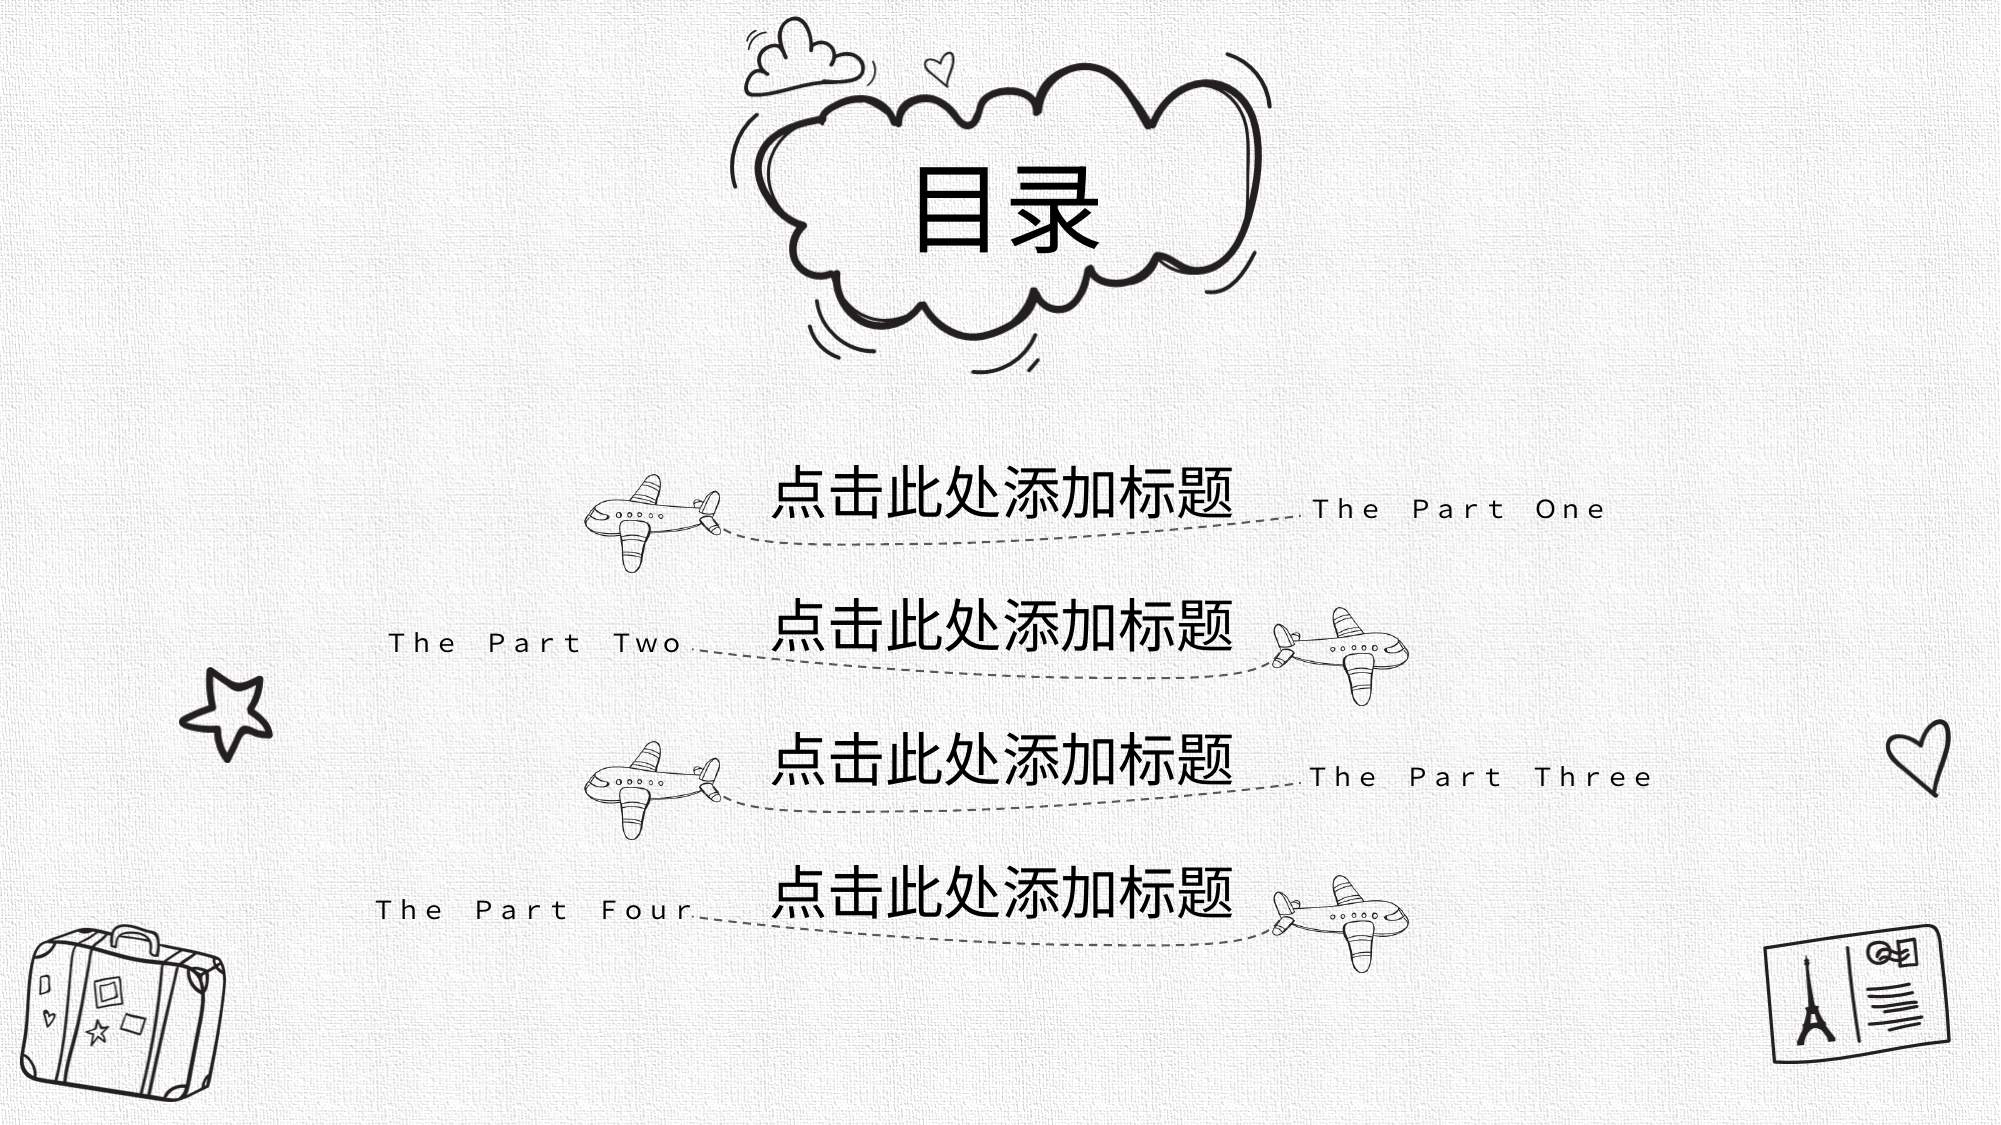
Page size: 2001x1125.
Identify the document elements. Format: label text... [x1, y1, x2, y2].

text_box 点击此处添加标题 [695, 715, 1309, 741]
text_box 点击此处添加标题 [695, 848, 1309, 875]
picture [0, 0, 2001, 1125]
text_box 点击此处添加标题 [695, 581, 1309, 607]
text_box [337, 607, 1409, 706]
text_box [337, 875, 1409, 974]
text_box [584, 741, 1700, 840]
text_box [584, 474, 1656, 573]
text_box 点击此处添加标题 [695, 448, 1309, 474]
